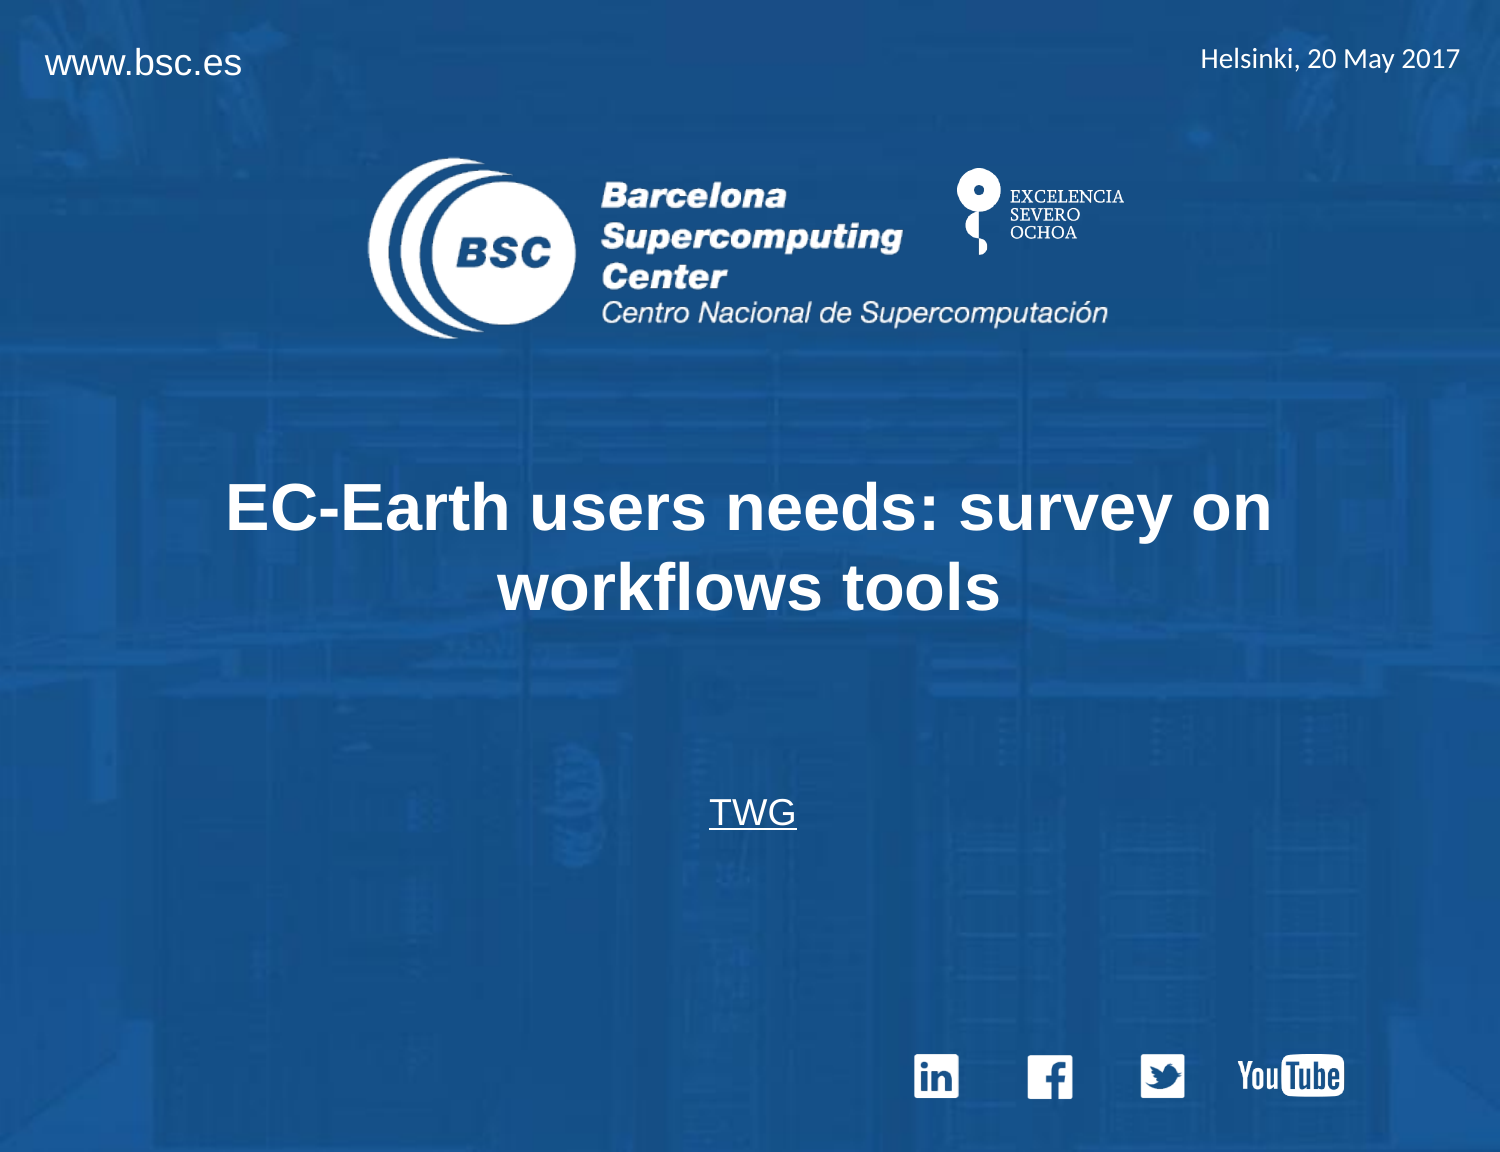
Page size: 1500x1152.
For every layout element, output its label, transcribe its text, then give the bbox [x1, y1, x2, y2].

text_box Helsinki, 20 May 2017 [1074, 32, 1476, 101]
text_box TWG [221, 780, 1285, 896]
picture [0, 0, 1500, 1152]
text_box EC-Earth users needs: survey on workflows tools [112, 420, 1388, 668]
